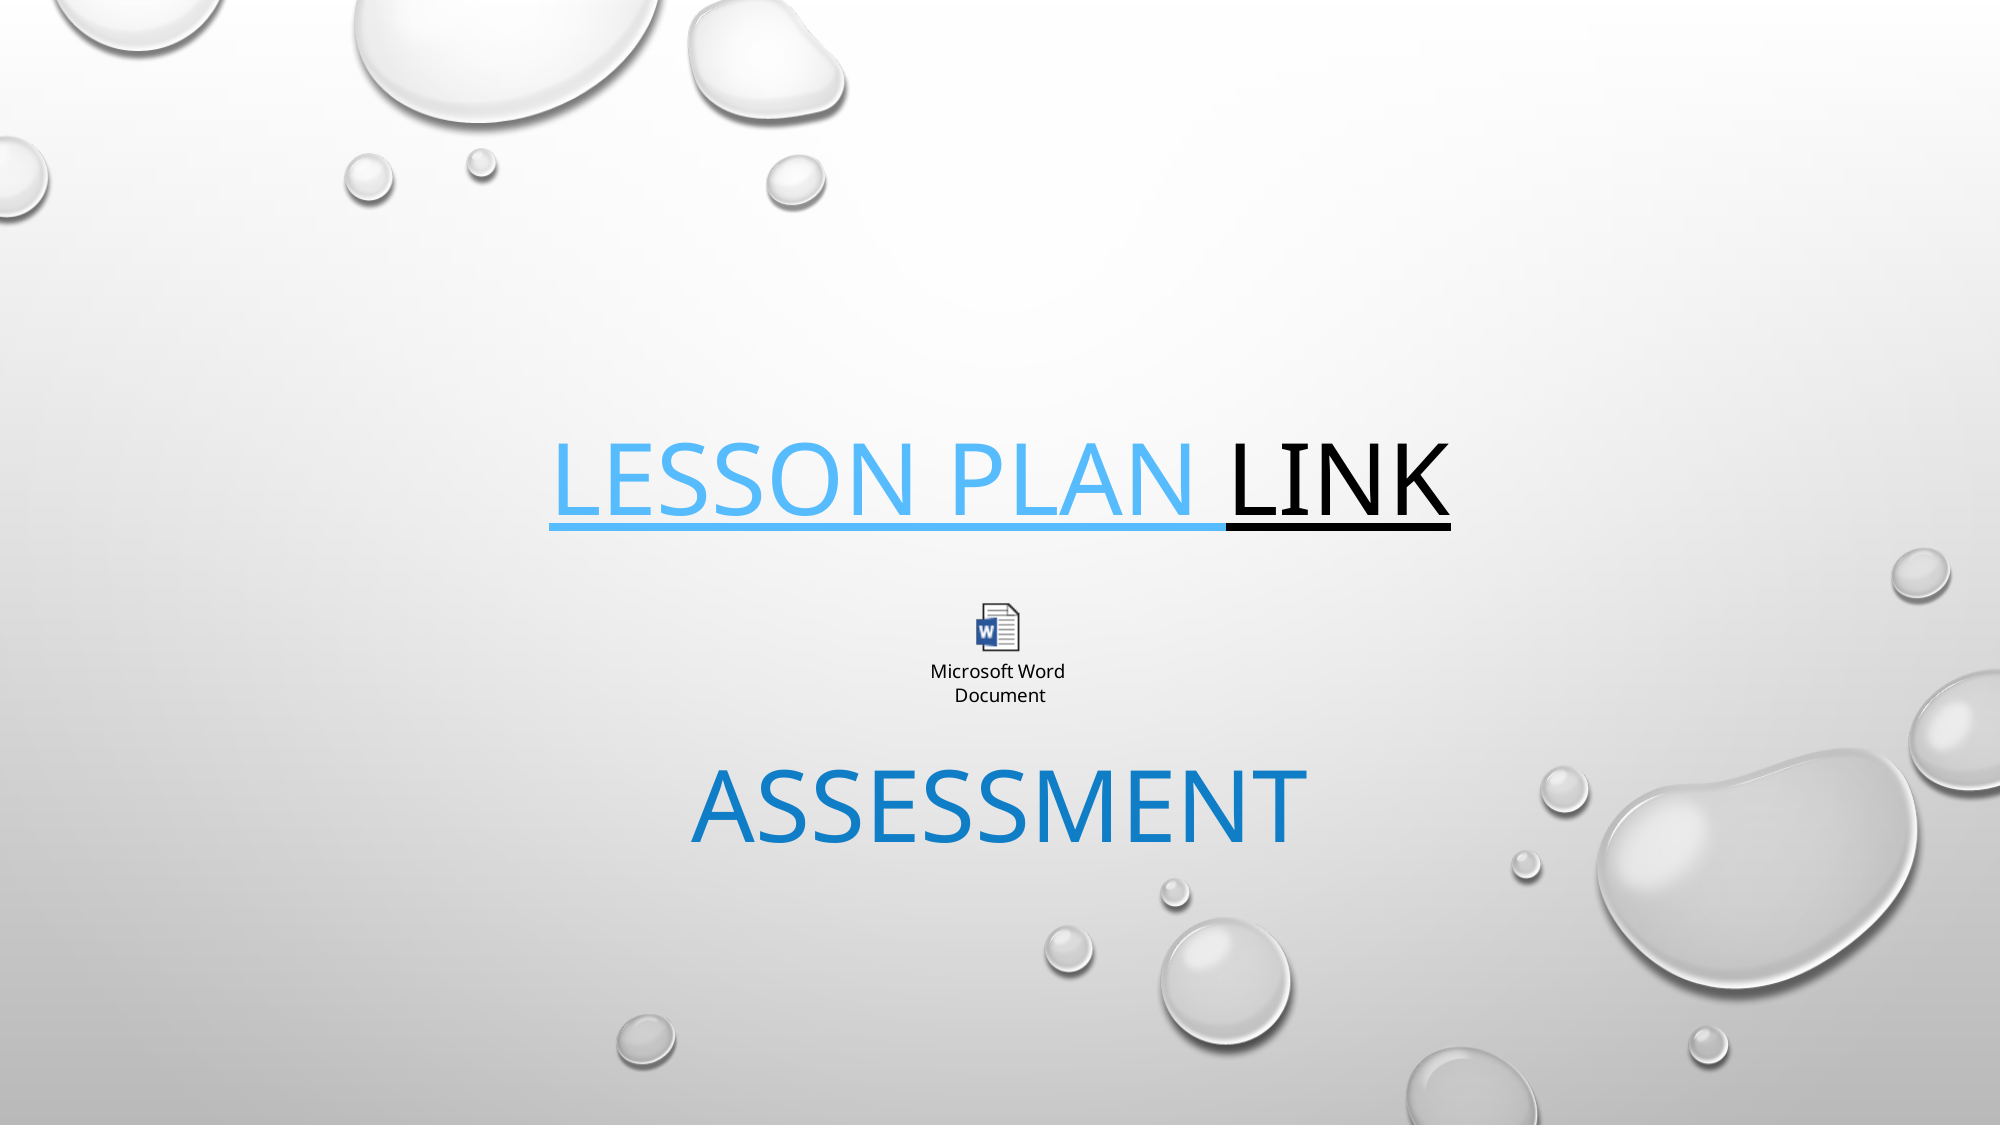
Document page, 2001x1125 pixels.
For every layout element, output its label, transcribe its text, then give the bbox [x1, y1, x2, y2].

title Lesson Plan Link assessment [287, 213, 1713, 992]
picture [0, 0, 2000, 1125]
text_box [924, 602, 1076, 730]
